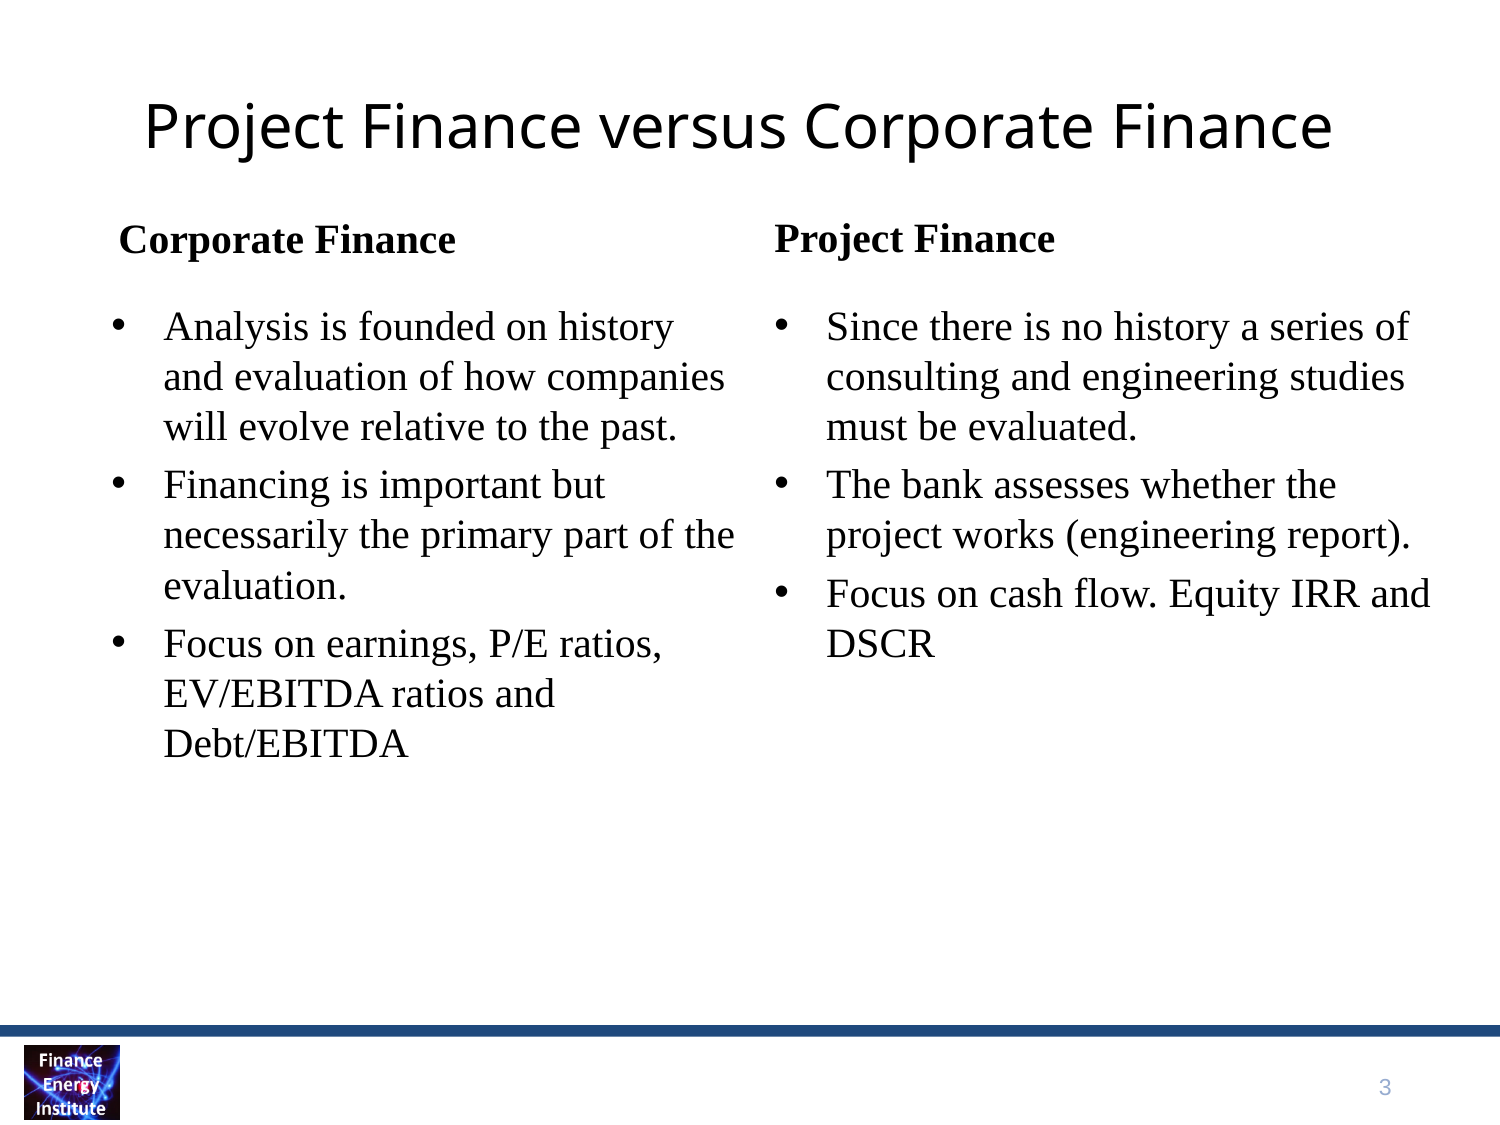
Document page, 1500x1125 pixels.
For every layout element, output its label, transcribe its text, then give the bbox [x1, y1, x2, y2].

list Since there is no history a series of consulting and engineering studies must be evaluated. The bank assesses whether the project works (engineering report). Focus on cash flow. Equity IRR and DSCR [759, 291, 1450, 975]
list Project Finance [759, 197, 1375, 268]
list Analysis is founded on history and evaluation of how companies will evolve relative to the past. Financing is important but necessarily the primary part of the evaluation. Focus on earnings, P/E ratios, EV/EBITDA ratios and Debt/EBITDA [96, 291, 759, 975]
list Corporate Finance [103, 197, 738, 270]
slide_number 3 [1321, 1068, 1450, 1104]
picture [24, 1045, 120, 1120]
title Project Finance versus Corporate Finance [103, 59, 1375, 188]
